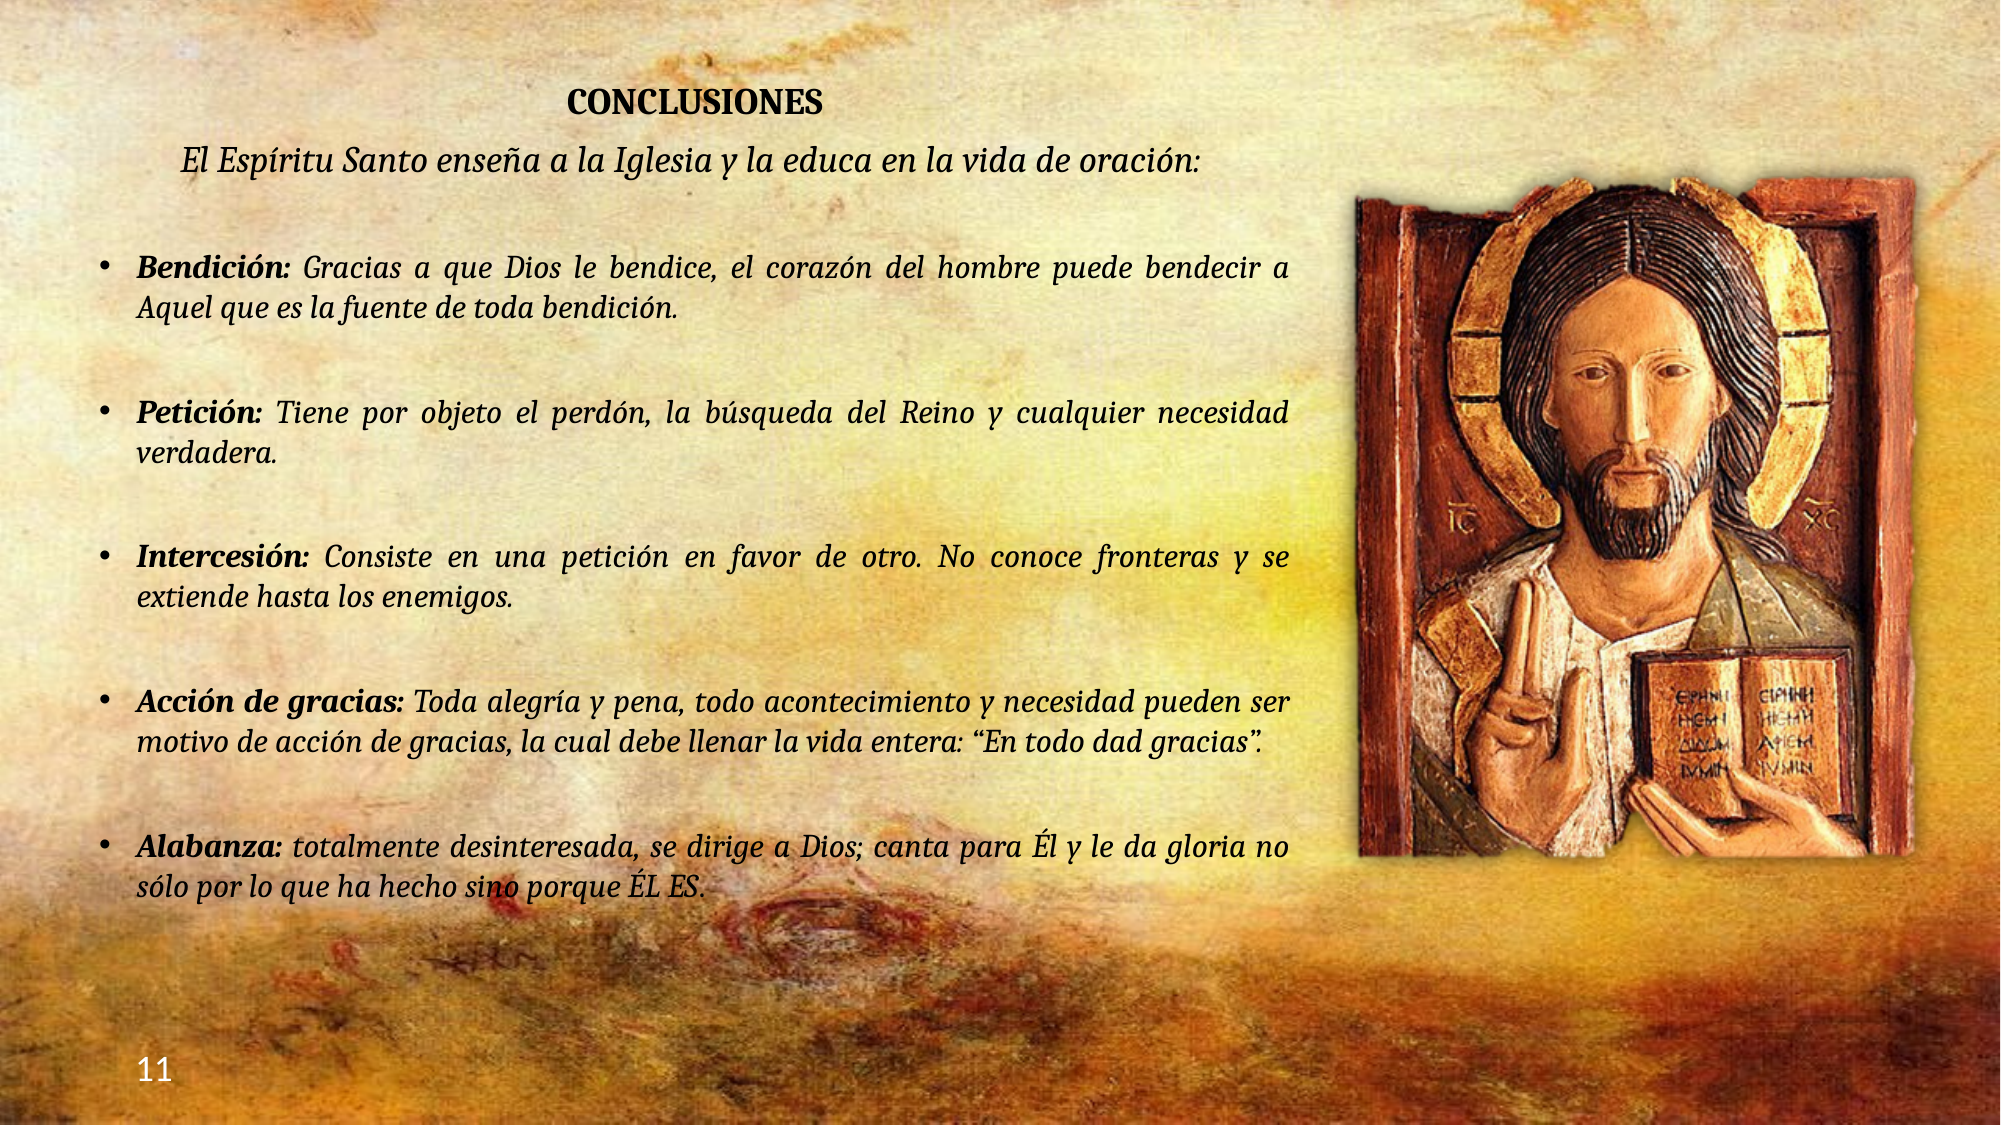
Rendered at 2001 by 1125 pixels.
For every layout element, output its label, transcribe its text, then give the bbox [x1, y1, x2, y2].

text_box 11 [68, 1036, 240, 1097]
list CONCLUSIONES El Espíritu Santo enseña a la Iglesia y la educa en la vida de oración: Bendición: Gracias a que Dios le bendice, el corazón del hombre puede bendecir a Aquel que es la fuente de toda bendición. Petición: Tiene por objeto el perdón, la búsqueda del Reino y cualquier necesidad verdadera. Intercesión: Consiste en una petición en favor de otro. No conoce fronteras y se extiende hasta los enemigos. Acción de gracias: Toda alegría y pena, todo acontecimiento y necesidad pueden ser motivo de acción de gracias, la cual debe llenar la vida entera: “En todo dad gracias”. Alabanza: totalmente desinteresada, se dirige a Dios; canta para Él y le da gloria no sólo por lo que ha hecho sino porque ÉL ES. [84, 70, 1307, 1028]
picture [0, 0, 2001, 1125]
